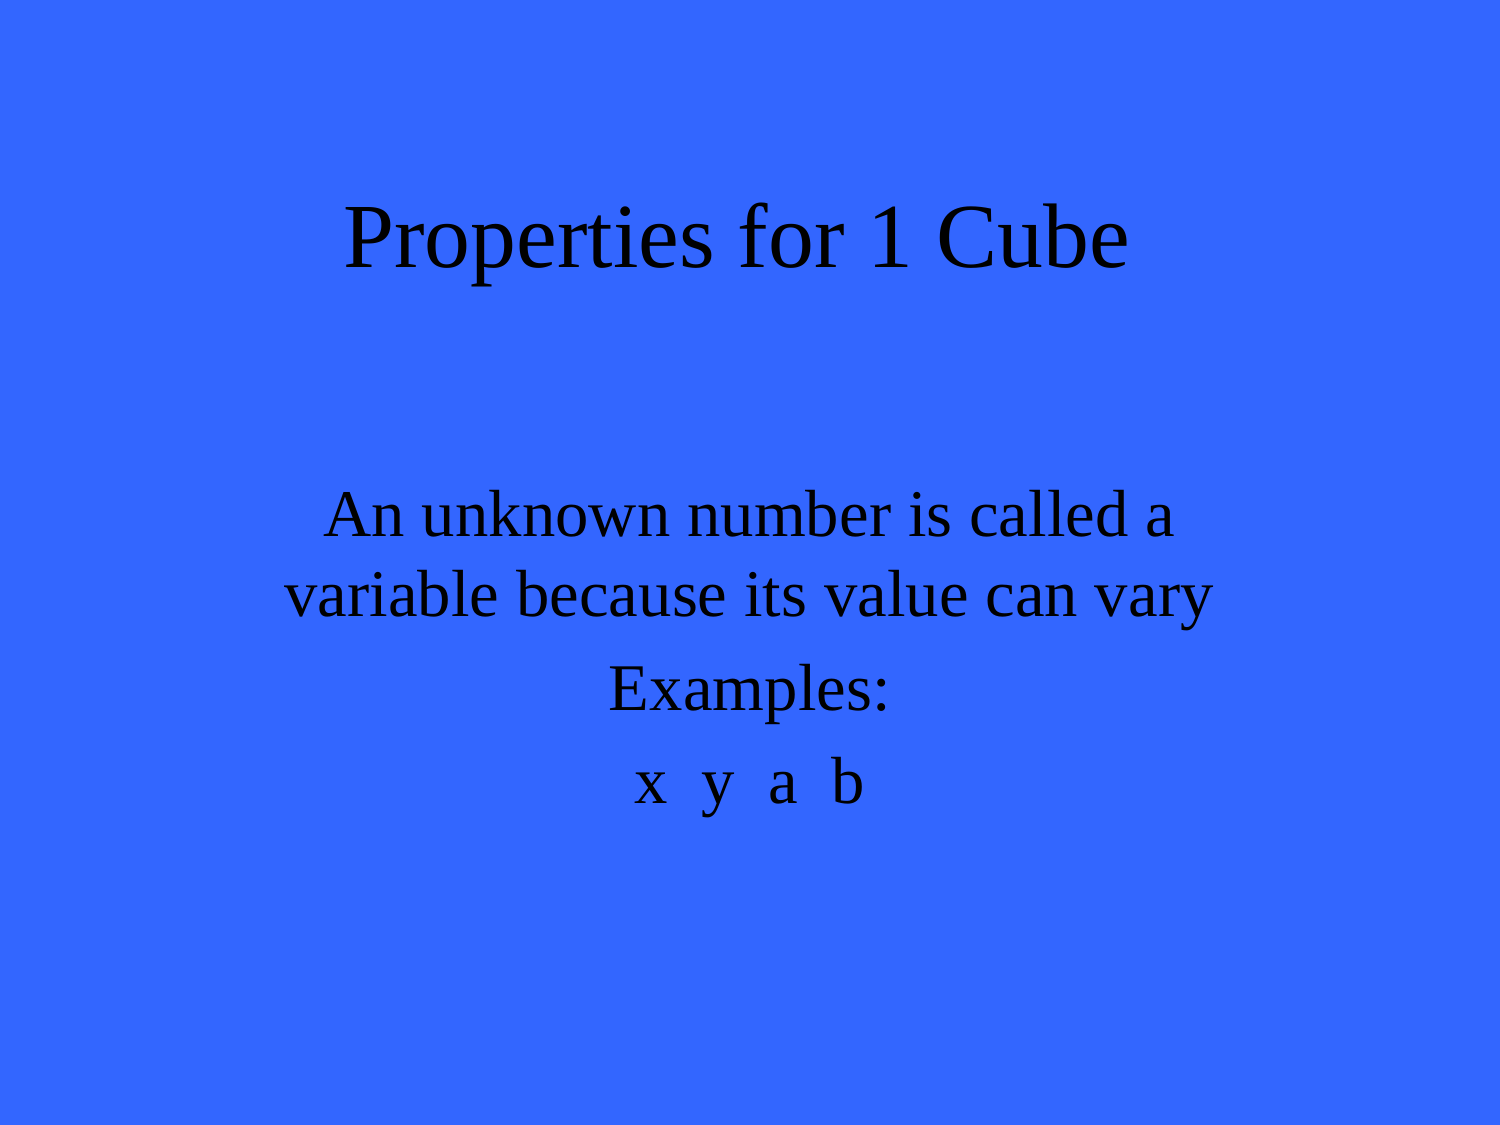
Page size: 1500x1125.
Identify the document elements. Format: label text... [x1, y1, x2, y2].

title Properties for 1 Cube [99, 137, 1376, 326]
subtitle An unknown number is called a variable because its value can vary Examples: x y a b [224, 462, 1276, 926]
